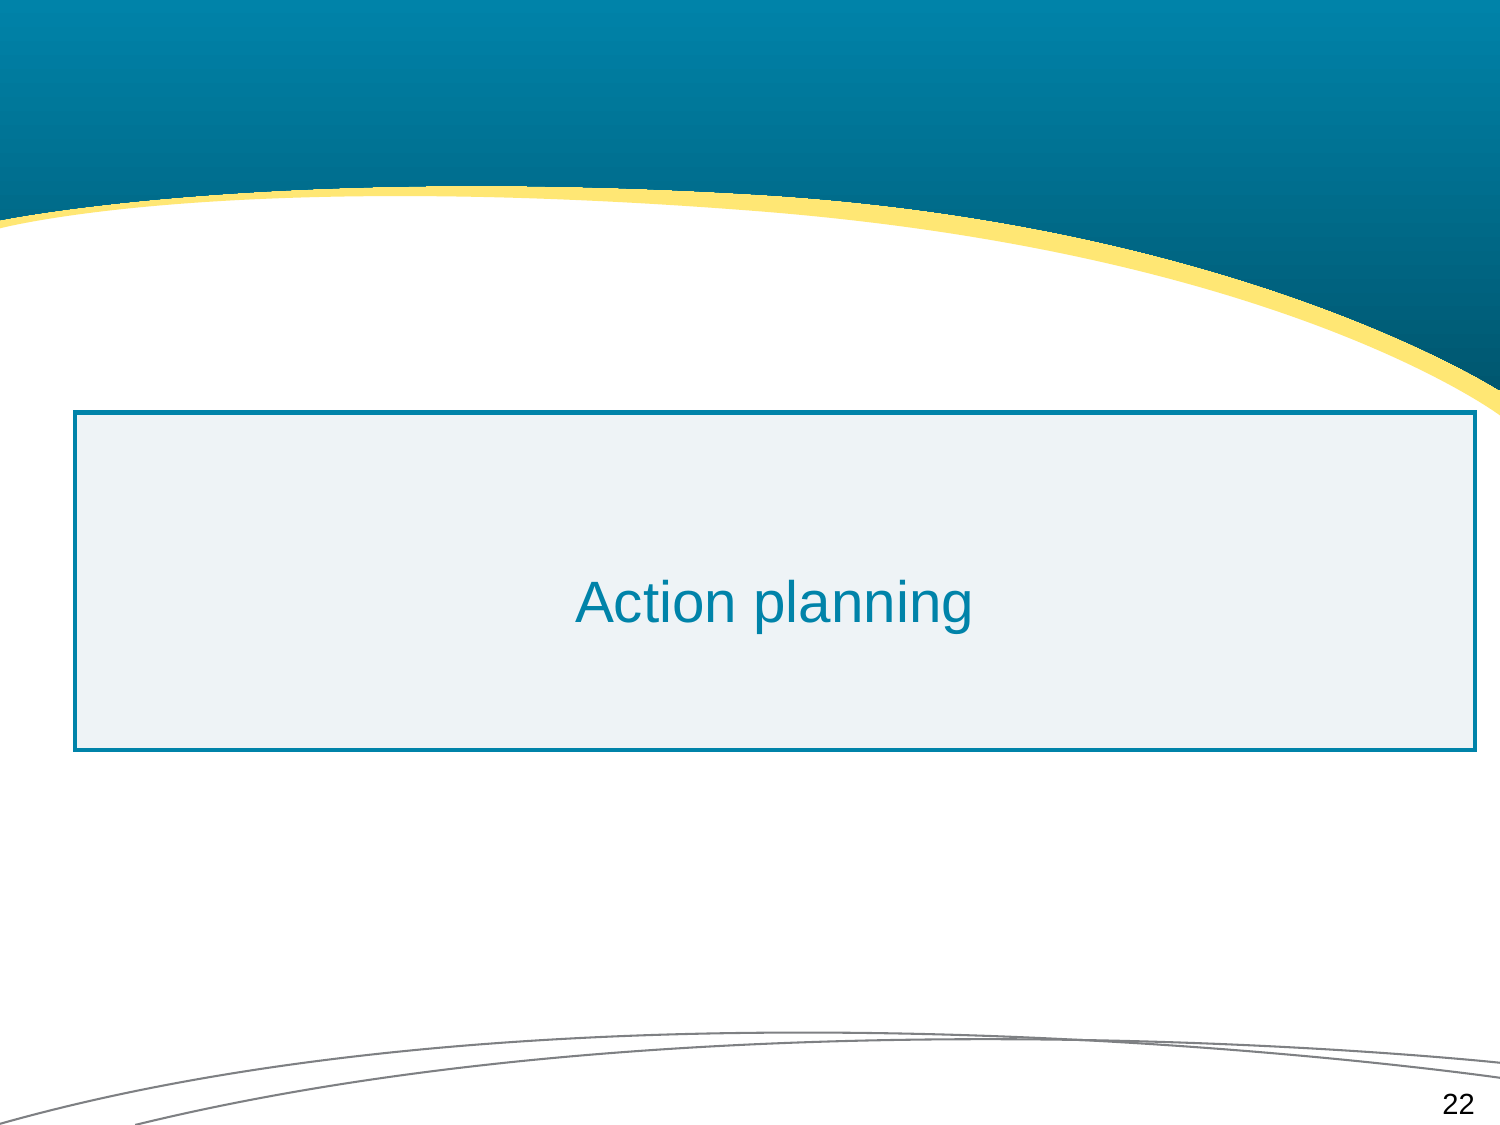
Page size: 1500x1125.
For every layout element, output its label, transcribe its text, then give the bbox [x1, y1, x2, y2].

slide_number 22 [1124, 1084, 1476, 1113]
list Action planning [73, 410, 1477, 752]
